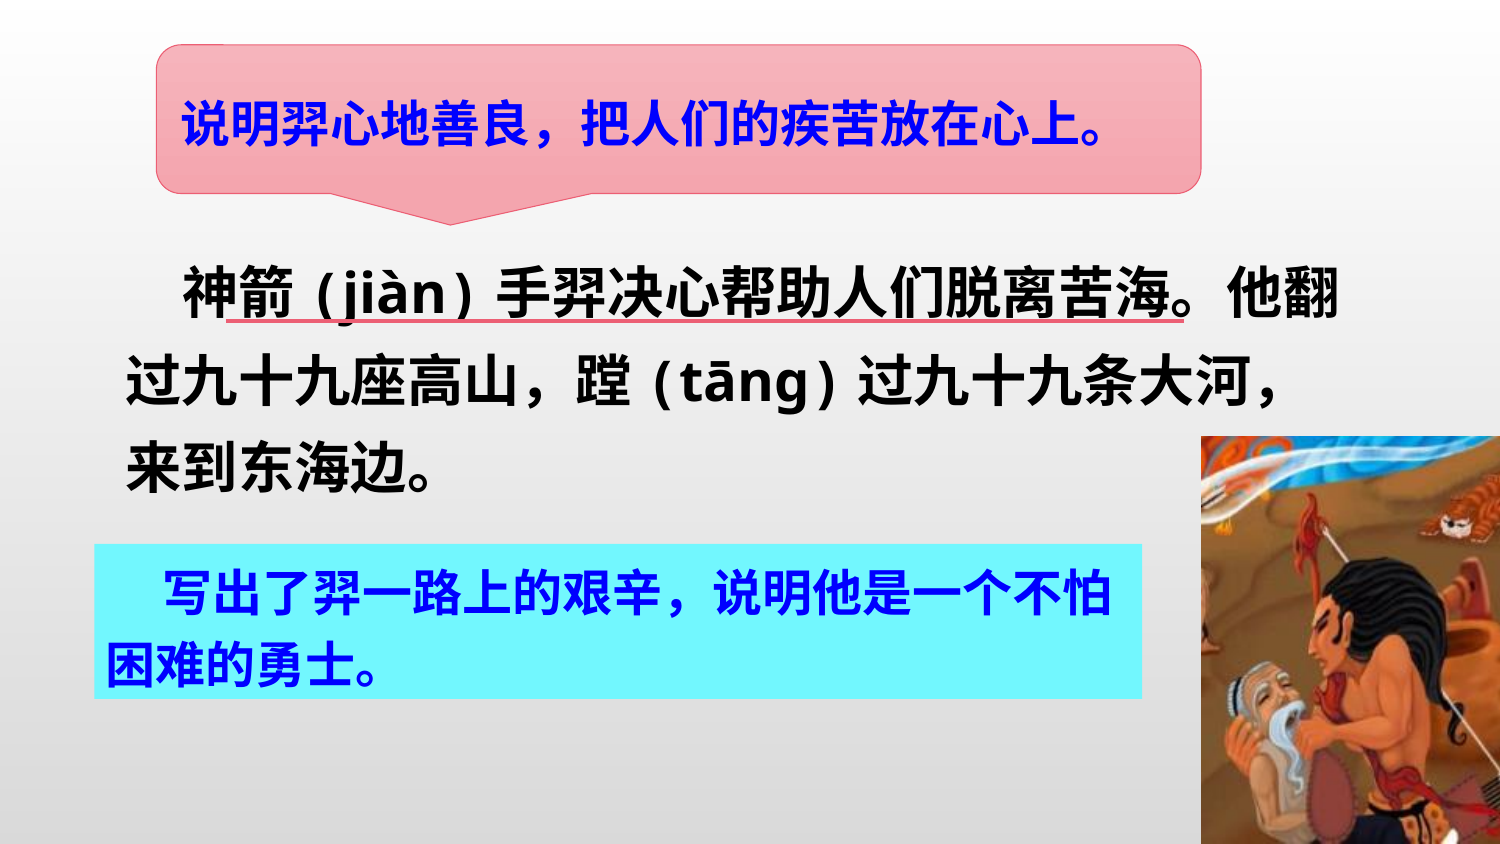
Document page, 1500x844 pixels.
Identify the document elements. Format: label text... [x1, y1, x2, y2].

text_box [156, 44, 1209, 194]
picture [1201, 436, 1500, 844]
text_box 神箭(jiàn)手羿决心帮助人们脱离苦海。他翻过九十九座高山，蹚(tānɡ)过九十九条大河，来到东海边。 [114, 231, 1354, 506]
text_box 写出了羿一路上的艰辛，说明他是一个不怕困难的勇士。 [94, 543, 1143, 699]
